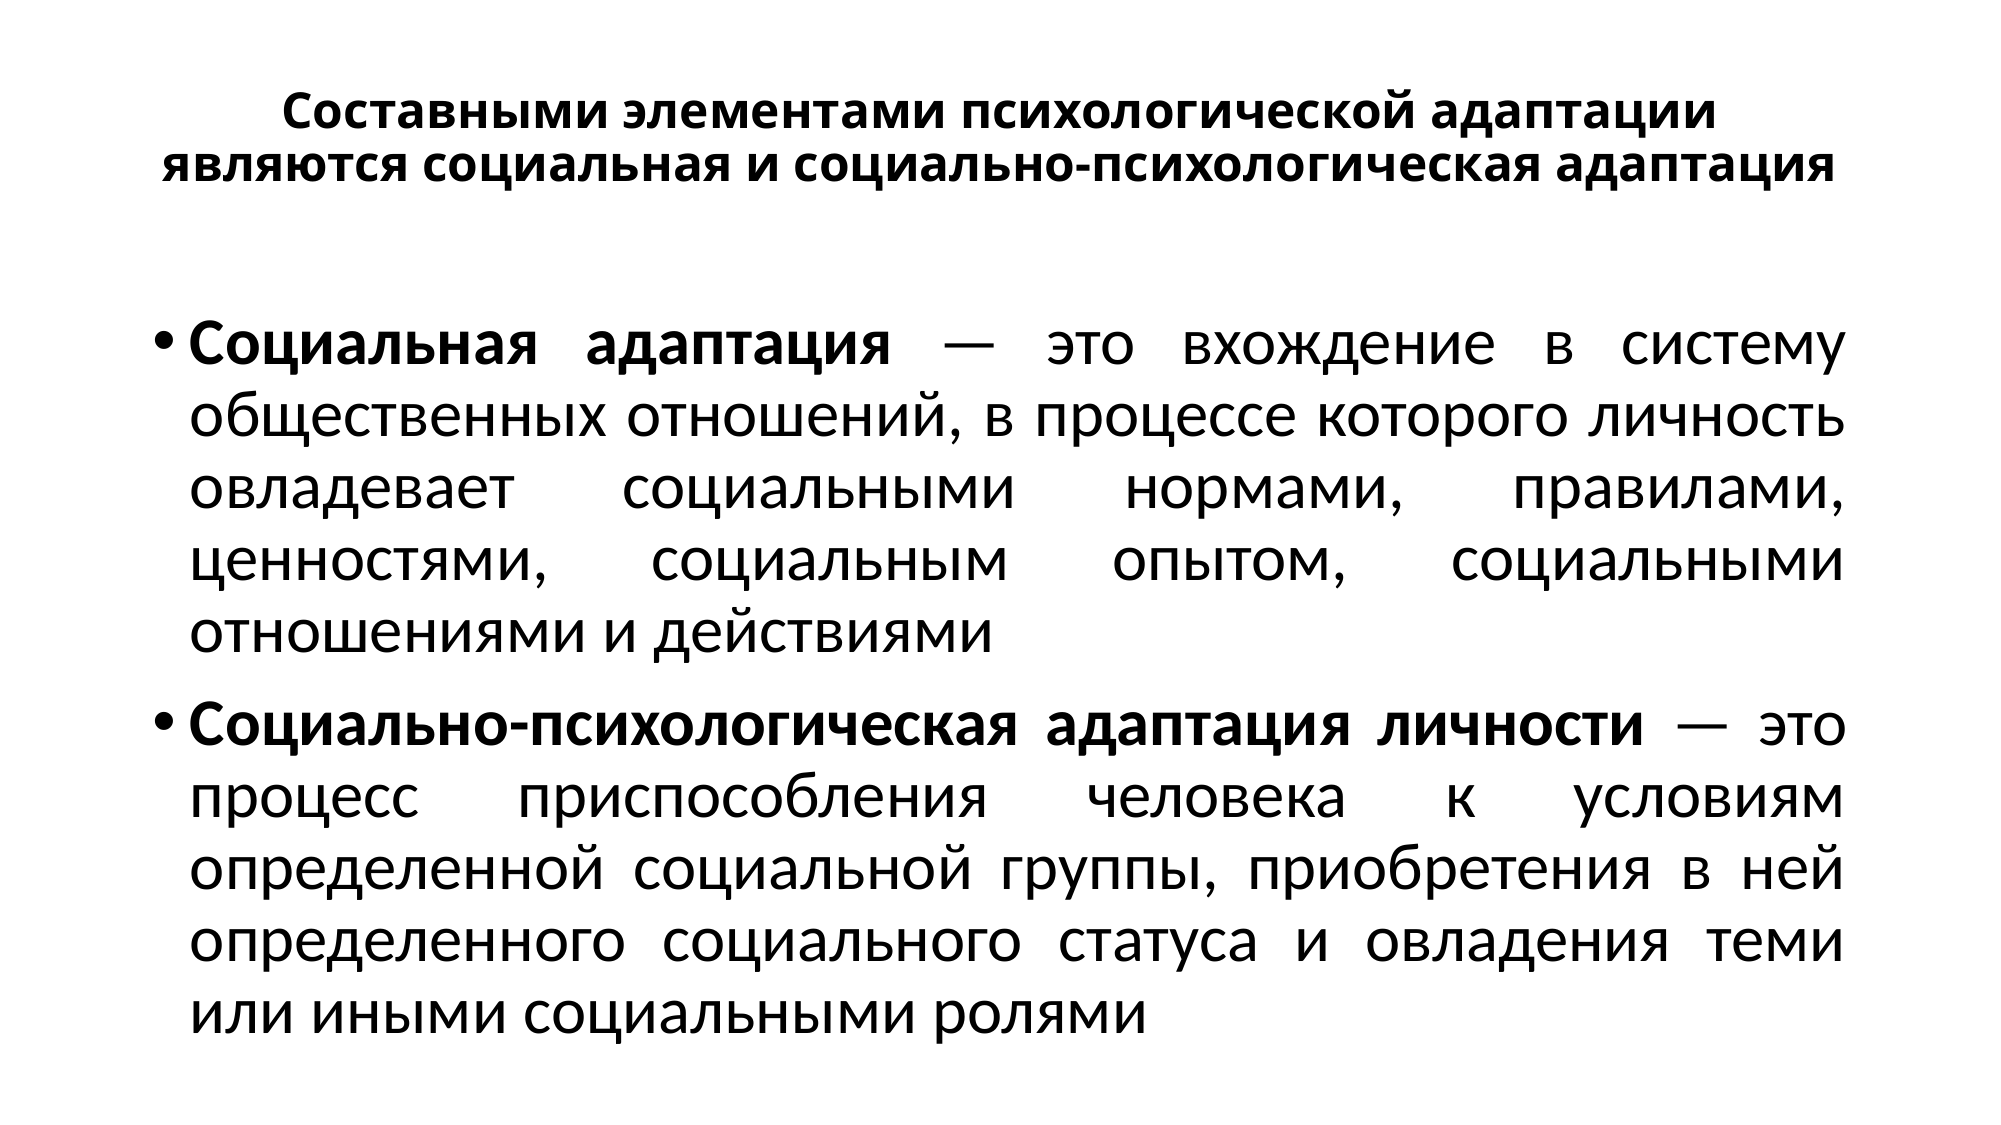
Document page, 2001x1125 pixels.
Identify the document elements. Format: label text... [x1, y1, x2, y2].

list Социальная адаптация — это вхождение в систему общественных отношений, в процессе которого личность овладевает социальными нормами, правилами, ценностями, социальным опытом, социальными отношениями и действиями Социально-психологическая адаптация личности — это процесс приспособления человека к условиям определенной социальной группы, приобретения в ней определенного социального статуса и овладения теми или иными социальными ролями [137, 299, 1863, 1061]
title Составными элементами психологической адаптации являются социальная и социально-психологическая адаптация [137, 59, 1863, 278]
